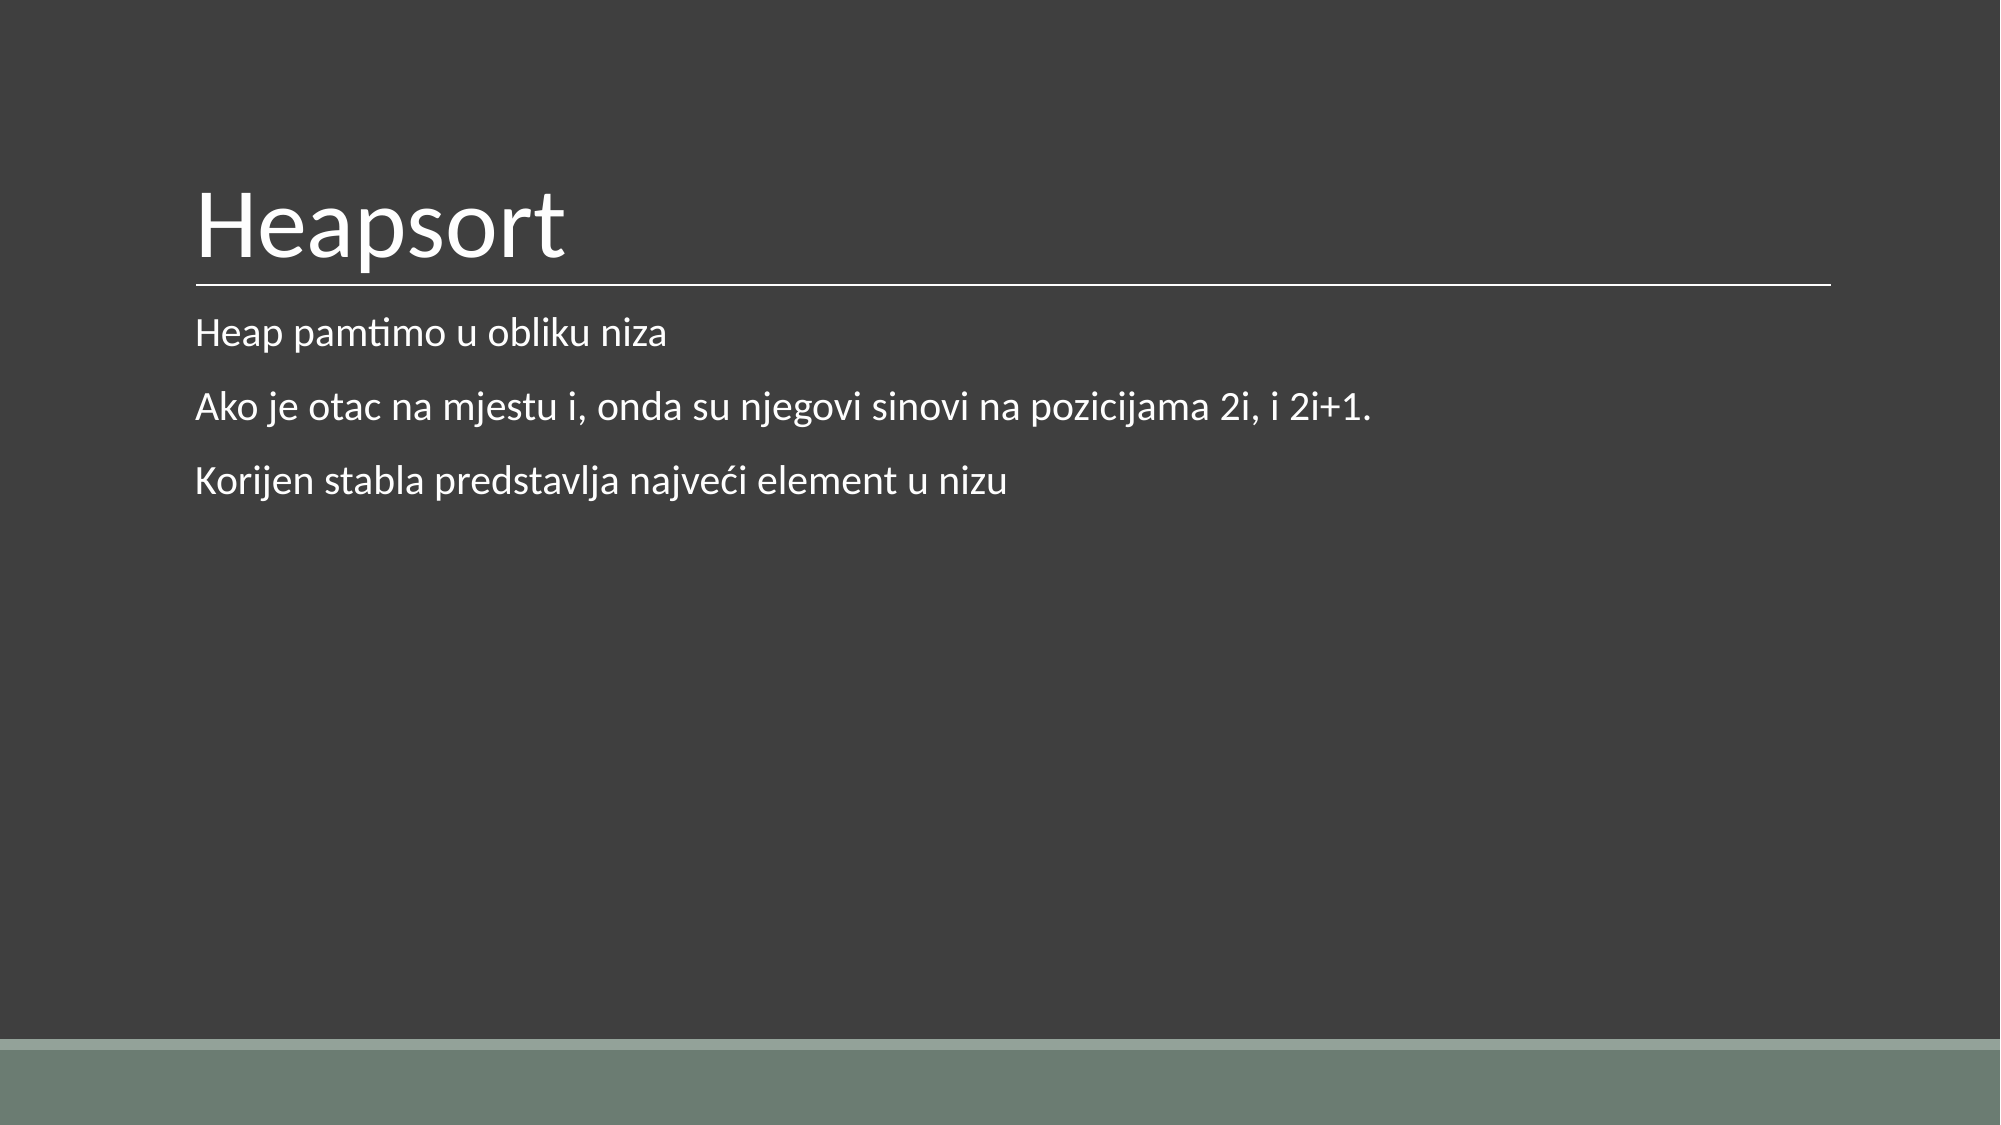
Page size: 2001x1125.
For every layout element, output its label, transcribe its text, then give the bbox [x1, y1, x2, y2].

list Heap pamtimo u obliku niza Ako je otac na mjestu i, onda su njegovi sinovi na pozicijama 2i, i 2i+1. Korijen stabla predstavlja najveći element u nizu [180, 302, 1830, 963]
title Heapsort [180, 47, 1830, 285]
